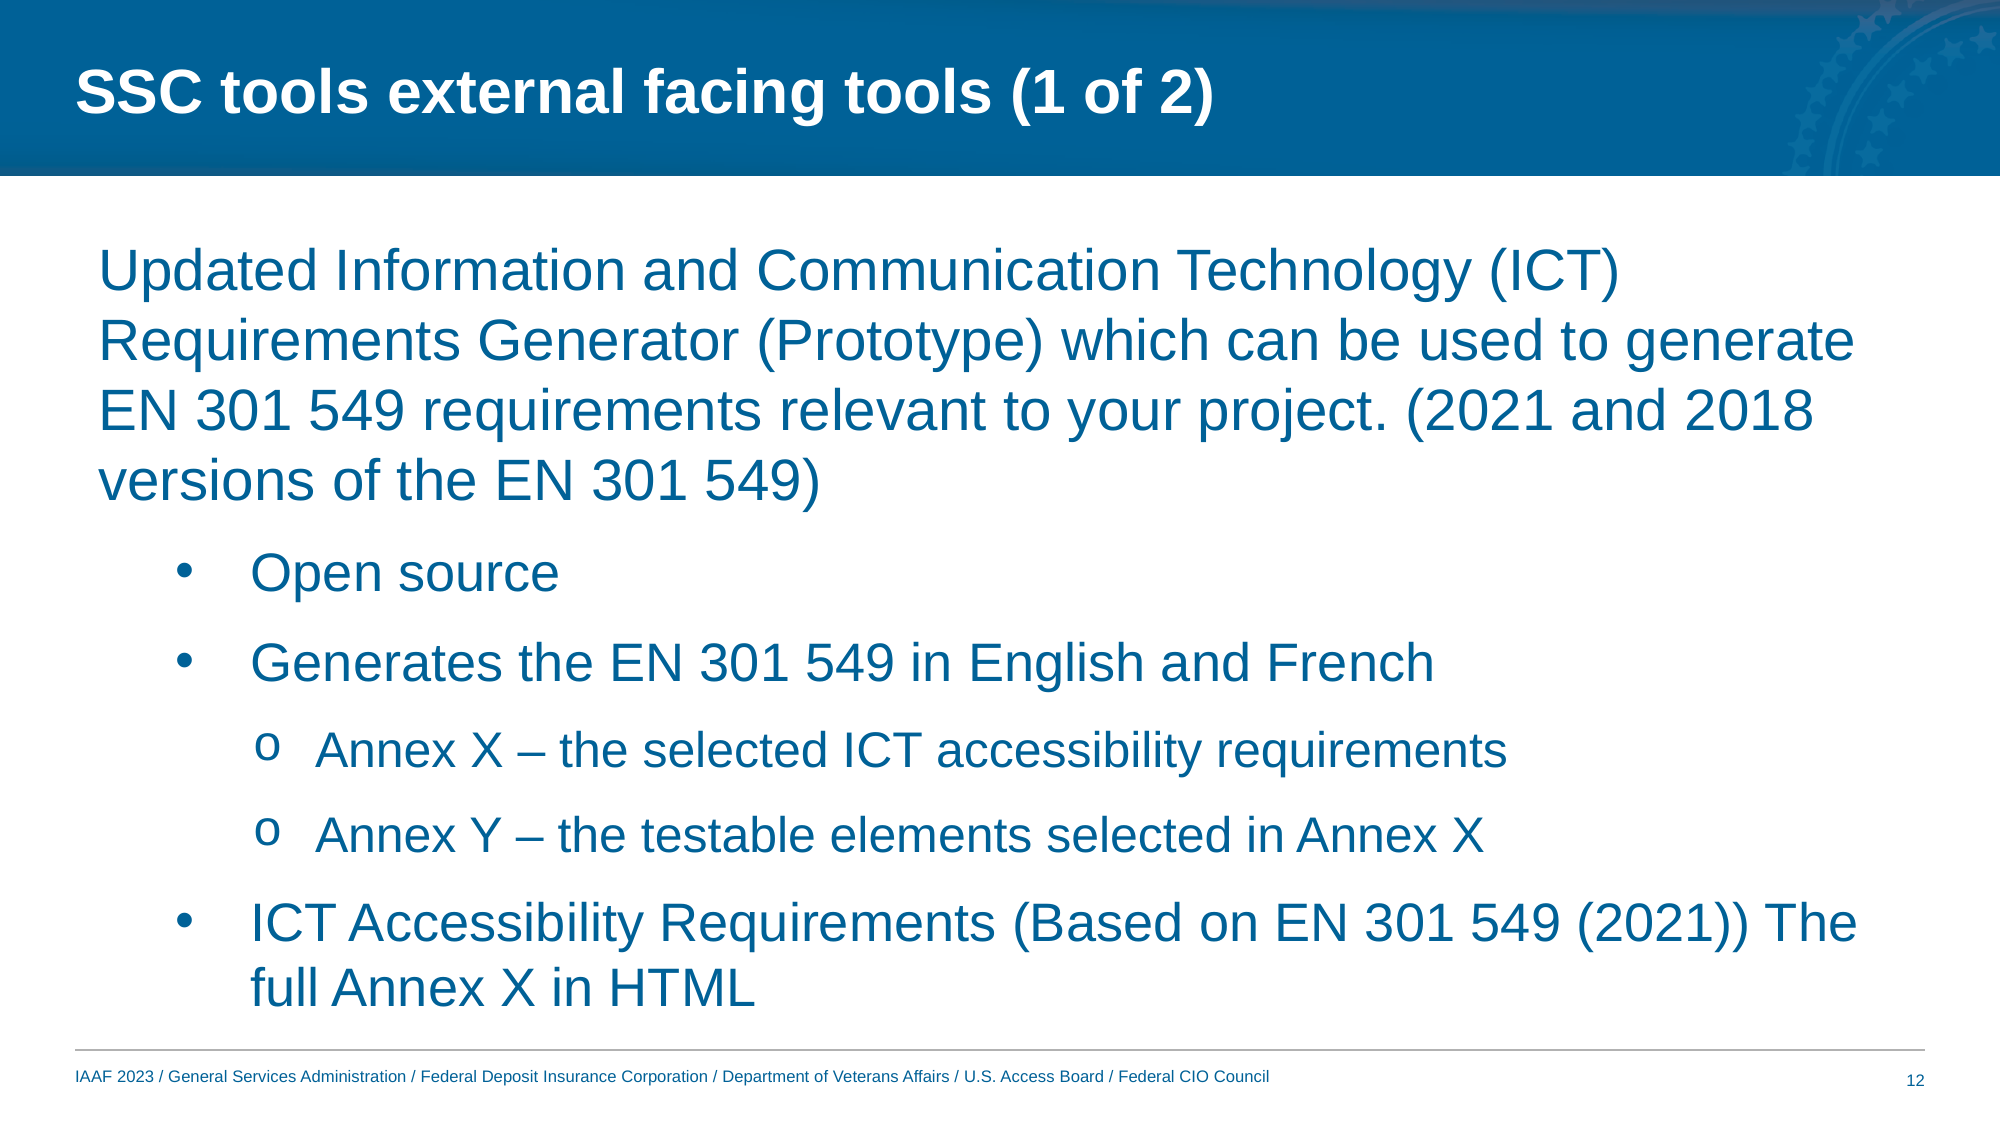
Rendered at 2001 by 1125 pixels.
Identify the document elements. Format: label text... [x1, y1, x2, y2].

list Updated Information and Communication Technology (ICT) Requirements Generator (Prototype) which can be used to generate EN 301 549 requirements relevant to your project. (2021 and 2018 versions of the EN 301 549) Open source Generates the EN 301 549 in English and French Annex X – the selected ICT accessibility requirements Annex Y – the testable elements selected in Annex X ICT Accessibility Requirements (Based on EN 301 549 (2021)) The full Annex X in HTML [75, 224, 1925, 1035]
picture [0, 0, 2000, 176]
slide_number 12 [1880, 1065, 1925, 1095]
picture [0, 168, 666, 176]
title SSC tools external facing tools (1 of 2) [75, 52, 1800, 128]
